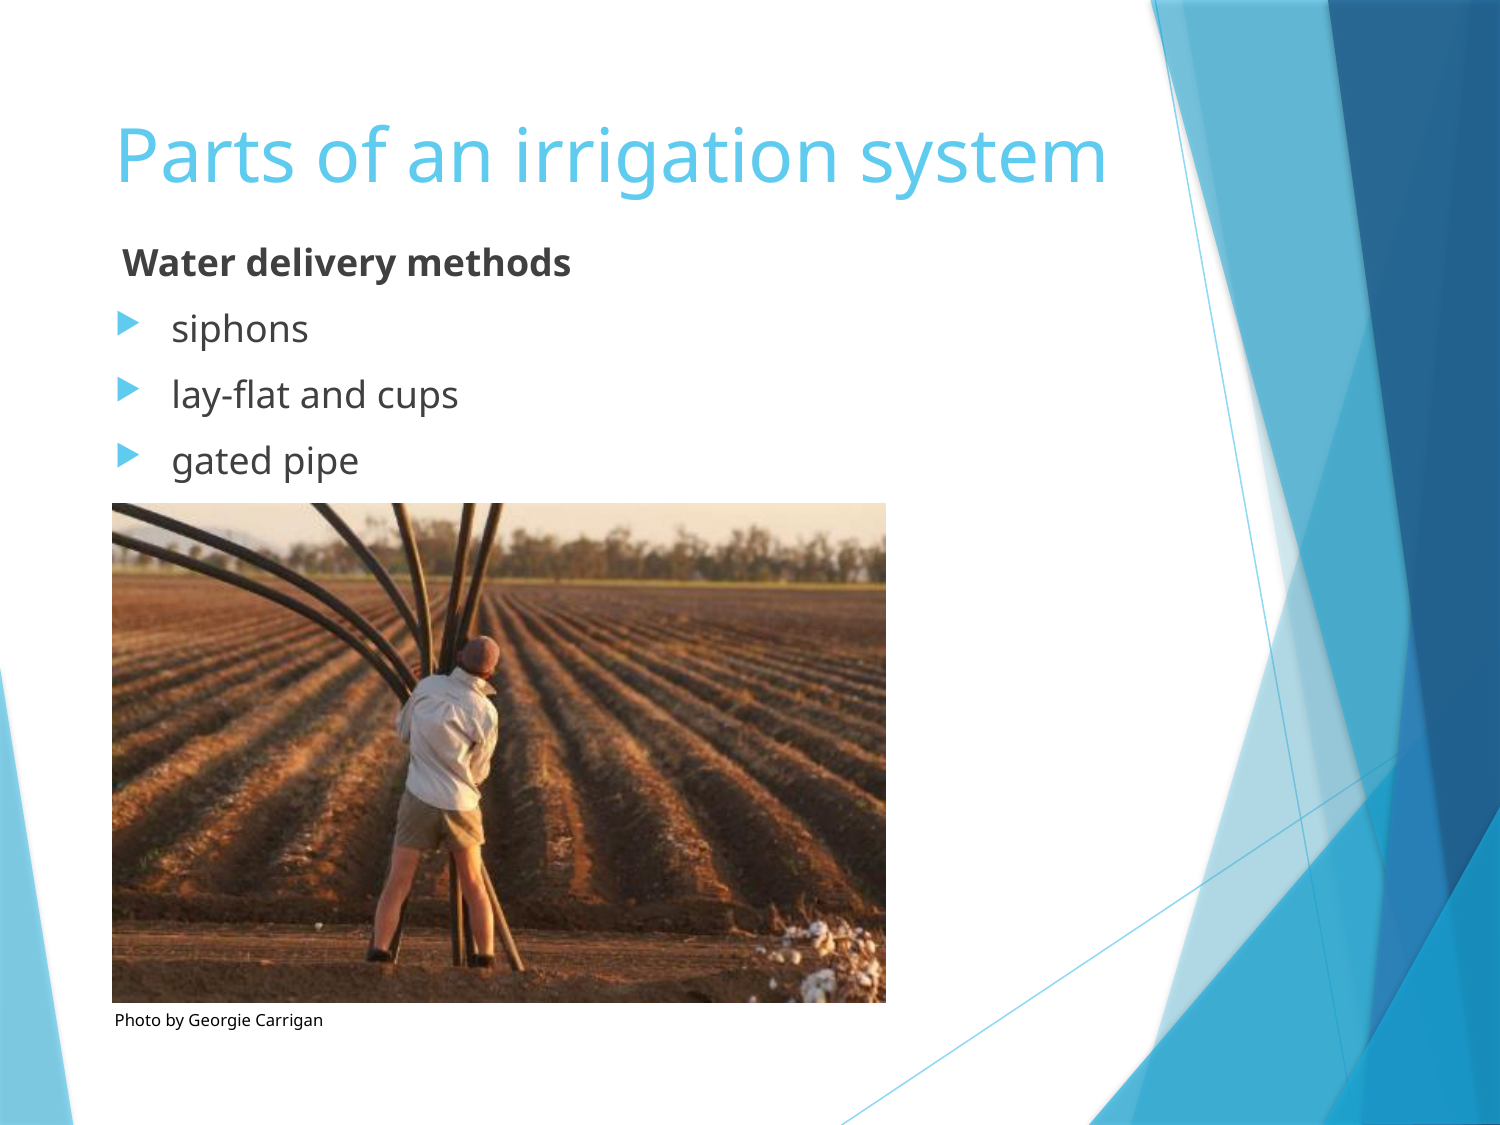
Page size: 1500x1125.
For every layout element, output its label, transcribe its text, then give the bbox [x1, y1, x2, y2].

list Water delivery methods siphons lay-flat and cups gated pipe [99, 231, 687, 847]
text_box Photo by Georgie Carrigan [99, 1002, 348, 1038]
picture [111, 502, 887, 1004]
title Parts of an irrigation system [99, 99, 1142, 317]
